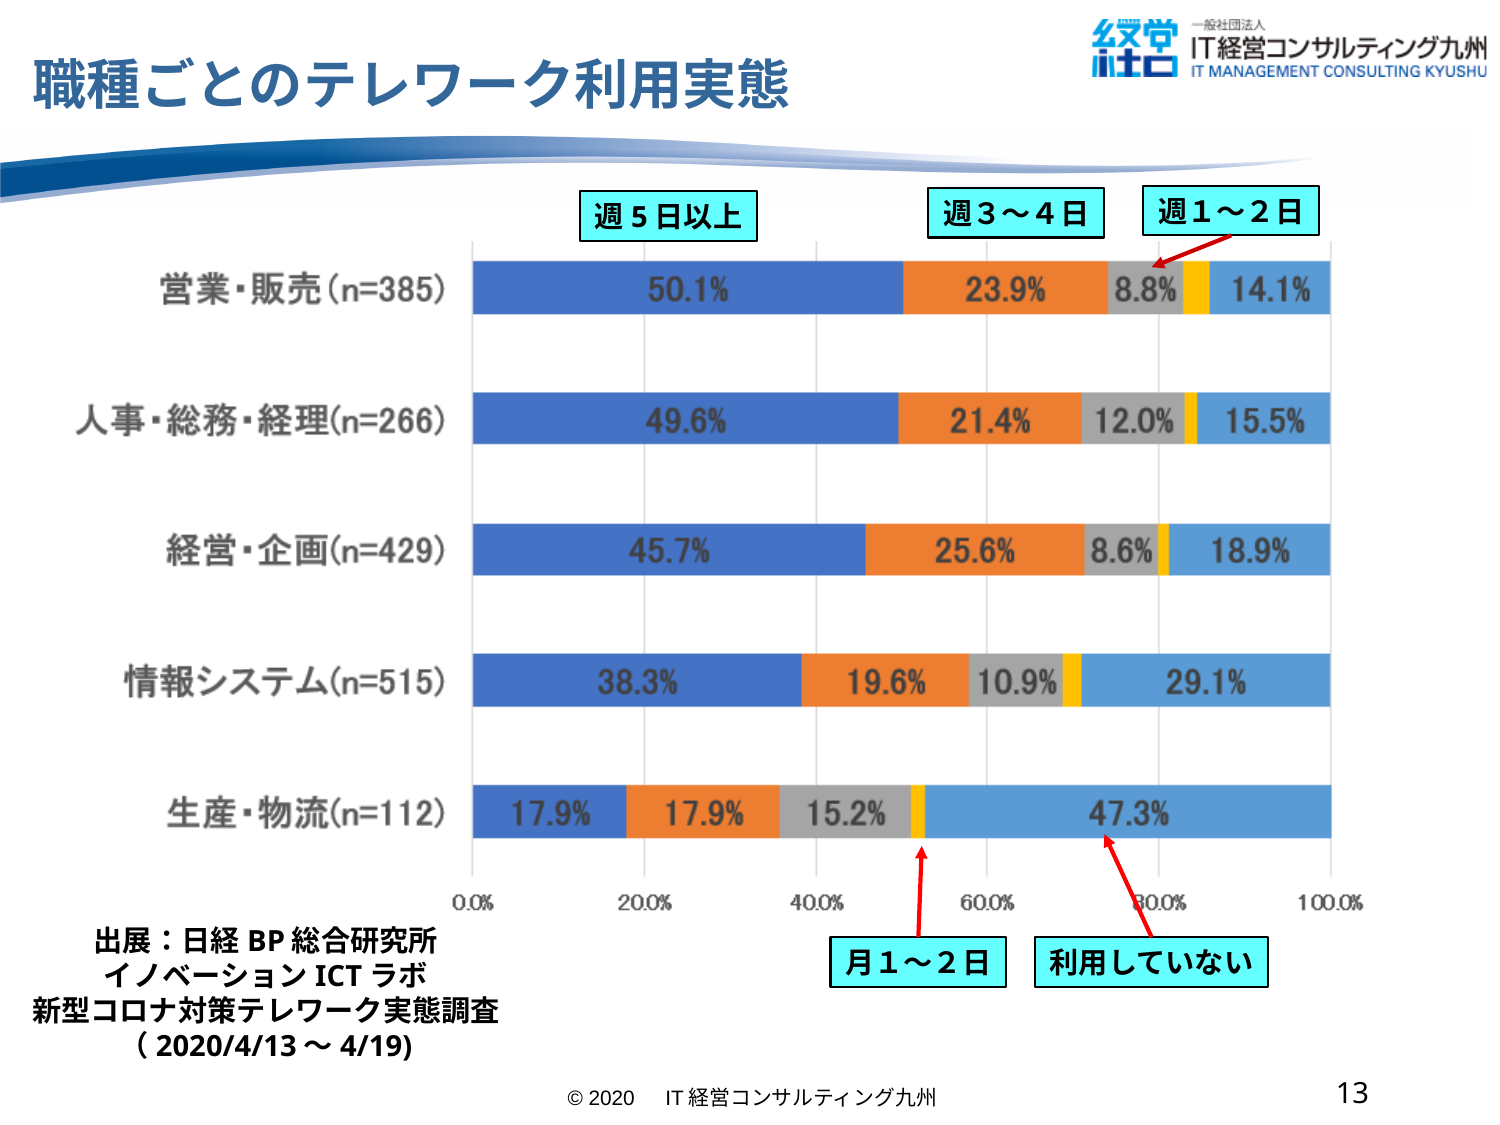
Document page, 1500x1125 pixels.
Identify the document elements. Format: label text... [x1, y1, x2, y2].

picture [1, 126, 1470, 206]
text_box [1151, 235, 1232, 268]
text_box 週１～２日 [1143, 185, 1320, 236]
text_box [1104, 833, 1152, 938]
text_box 週３～４日 [928, 187, 1105, 238]
title 職種ごとのテレワーク利用実態 [17, 42, 1350, 125]
text_box 利用していない [1034, 945, 1269, 987]
slide_number 12 [1270, 1066, 1436, 1120]
text_box 月１～２日 [830, 945, 1007, 987]
text_box 出展：日経BP総合研究所 イノベーションICTラボ 新型コロナ対策テレワーク実態調査 （2020/4/13～4/19) [17, 914, 515, 1070]
picture [73, 241, 1382, 938]
text_box 週5日以上 [579, 191, 758, 240]
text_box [918, 845, 922, 938]
